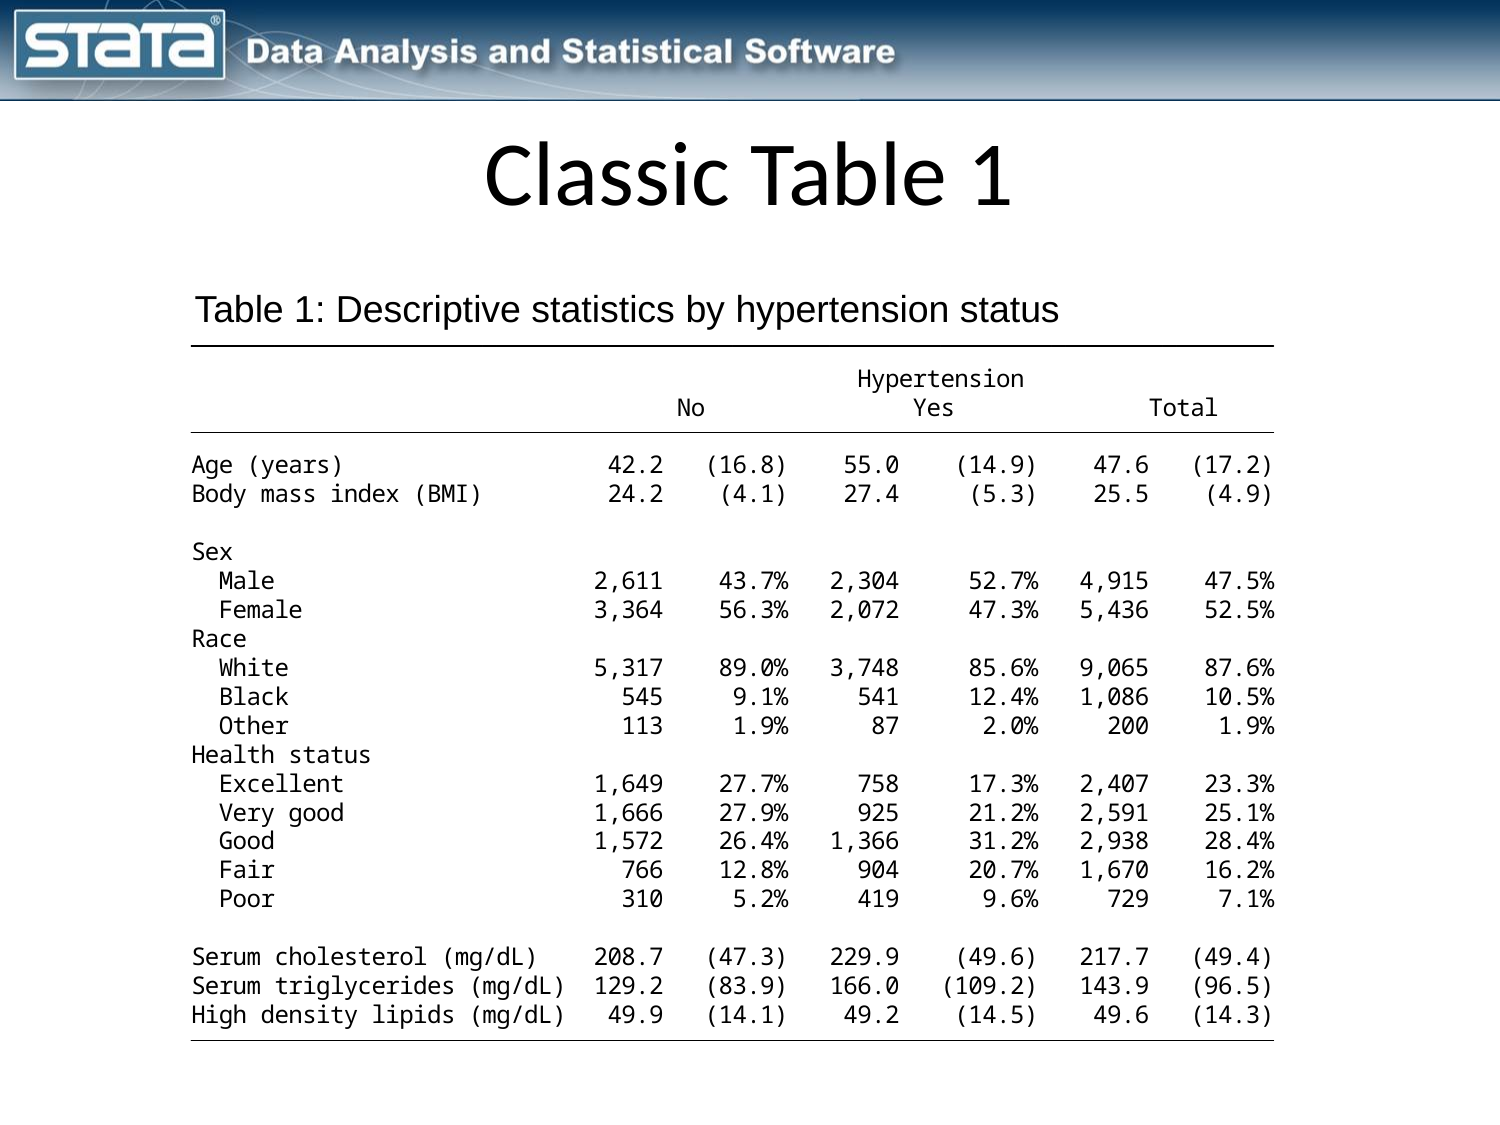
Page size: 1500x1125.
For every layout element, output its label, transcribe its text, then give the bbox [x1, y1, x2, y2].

picture [179, 331, 1293, 1056]
text_box Table 1: Descriptive statistics by hypertension status [179, 277, 1076, 331]
title Classic Table 1 [0, 108, 1500, 238]
picture [0, 0, 1500, 102]
